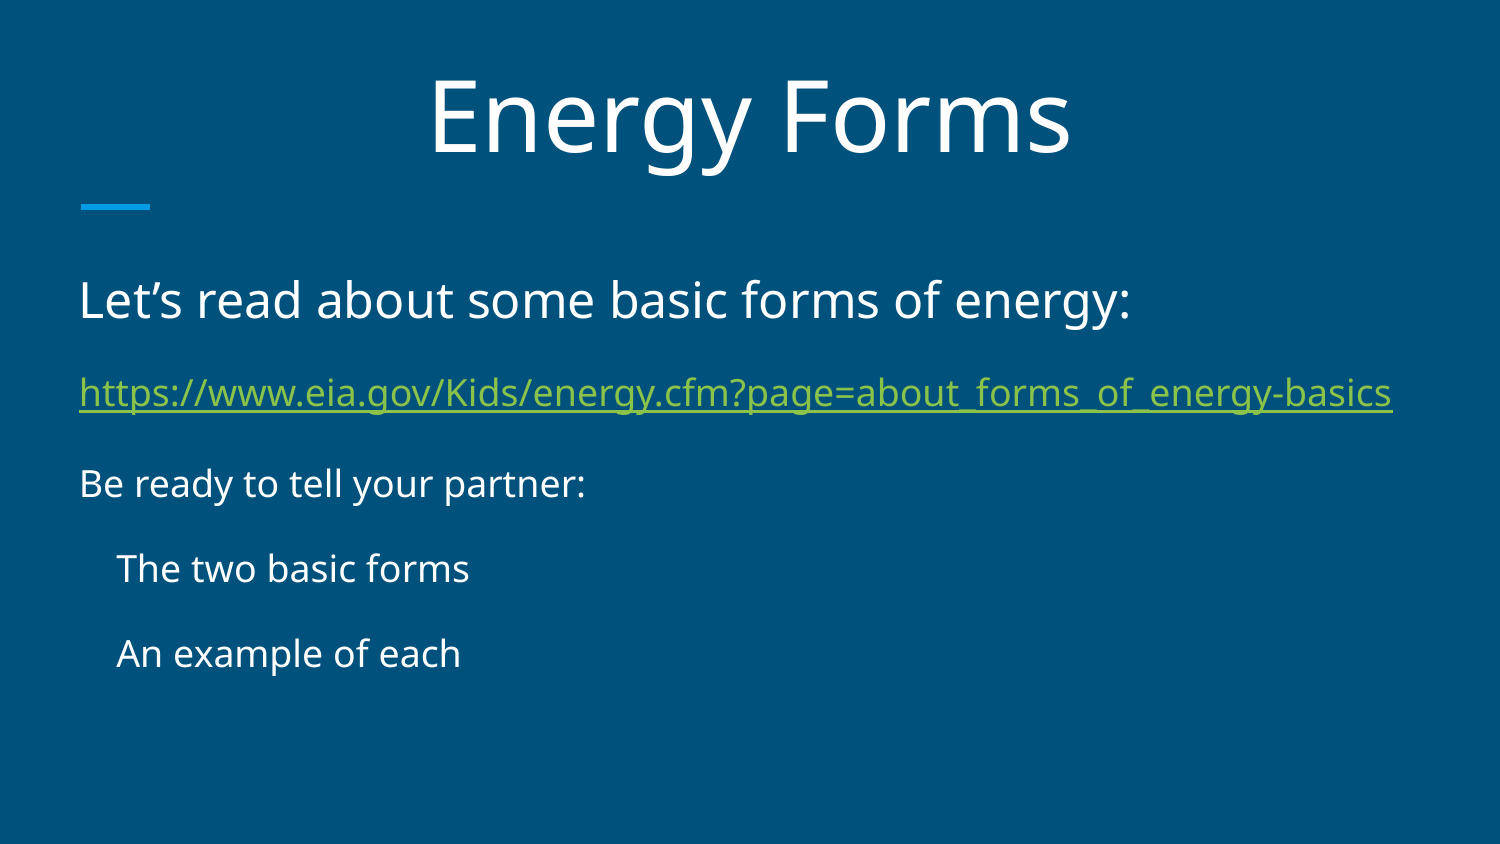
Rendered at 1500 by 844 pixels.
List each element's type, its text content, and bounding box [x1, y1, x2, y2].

list Let’s read about some basic forms of energy: https://www.eia.gov/Kids/energy.cfm?page=about_forms_of_energy-basics Be ready to tell your partner: The two basic forms An example of each [63, 244, 1437, 750]
title Energy Forms [63, 75, 1437, 188]
